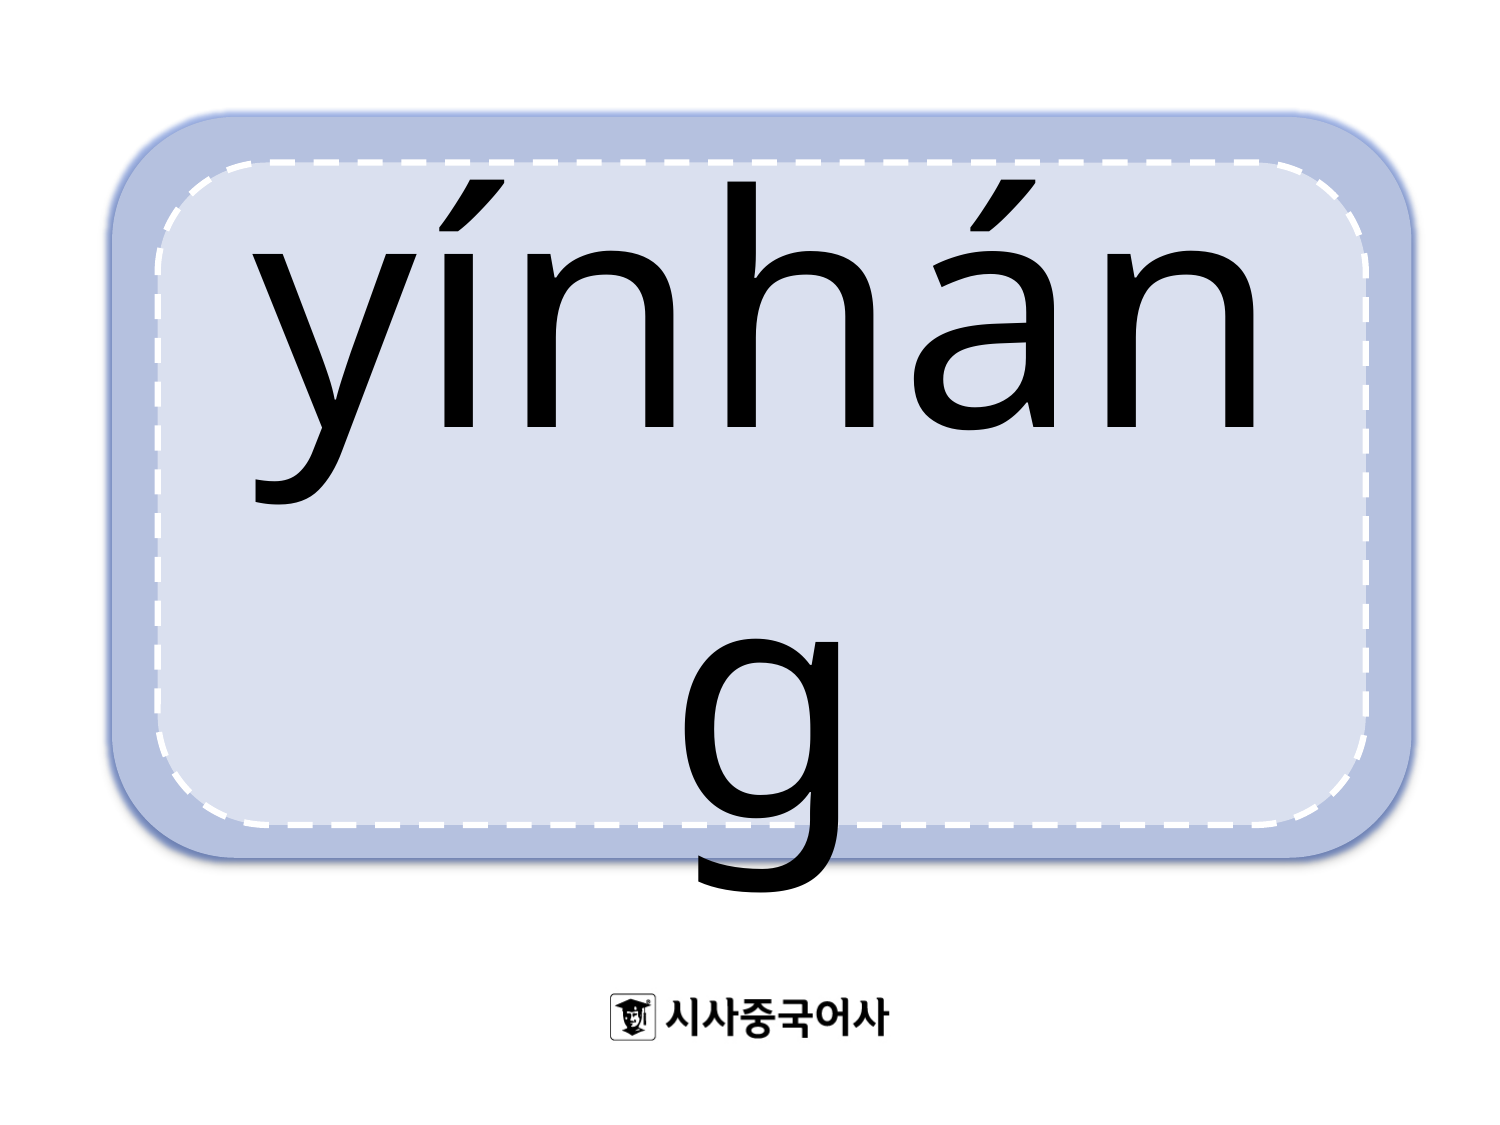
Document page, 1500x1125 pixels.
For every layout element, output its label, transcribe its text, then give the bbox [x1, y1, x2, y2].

text_box yínháng [162, 160, 1371, 824]
picture [602, 987, 898, 1047]
